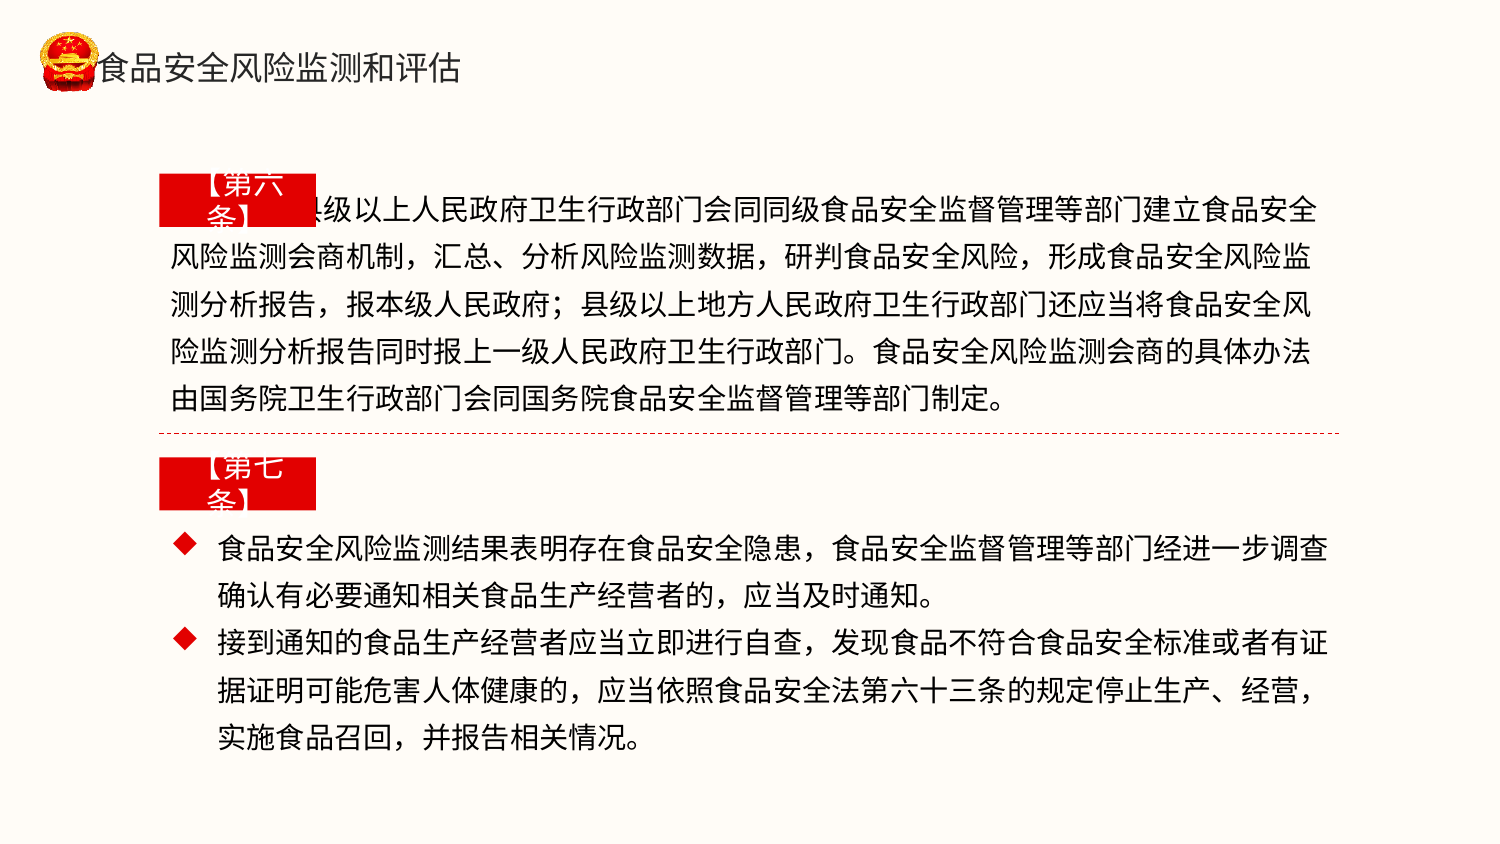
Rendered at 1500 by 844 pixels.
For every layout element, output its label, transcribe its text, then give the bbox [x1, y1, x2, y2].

text_box 【第七条】 [158, 456, 317, 511]
text_box 县级以上人民政府卫生行政部门会同同级食品安全监督管理等部门建立食品安全风险监测会商机制，汇总、分析风险监测数据，研判食品安全风险，形成食品安全风险监测分析报告，报本级人民政府；县级以上地方人民政府卫生行政部门还应当将食品安全风险监测分析报告同时报上一级人民政府卫生行政部门。食品安全风险监测会商的具体办法由国务院卫生行政部门会同国务院食品安全监督管理等部门制定。 [159, 173, 1341, 421]
picture [31, 21, 104, 97]
text_box 食品安全风险监测和评估 [81, 37, 588, 98]
text_box 食品安全风险监测结果表明存在食品安全隐患，食品安全监督管理等部门经进一步调查确认有必要通知相关食品生产经营者的，应当及时通知。 接到通知的食品生产经营者应当立即进行自查，发现食品不符合食品安全标准或者有证据证明可能危害人体健康的，应当依照食品安全法第六十三条的规定停止生产、经营，实施食品召回，并报告相关情况。 [159, 512, 1341, 760]
text_box 【第六条】 [158, 173, 317, 228]
